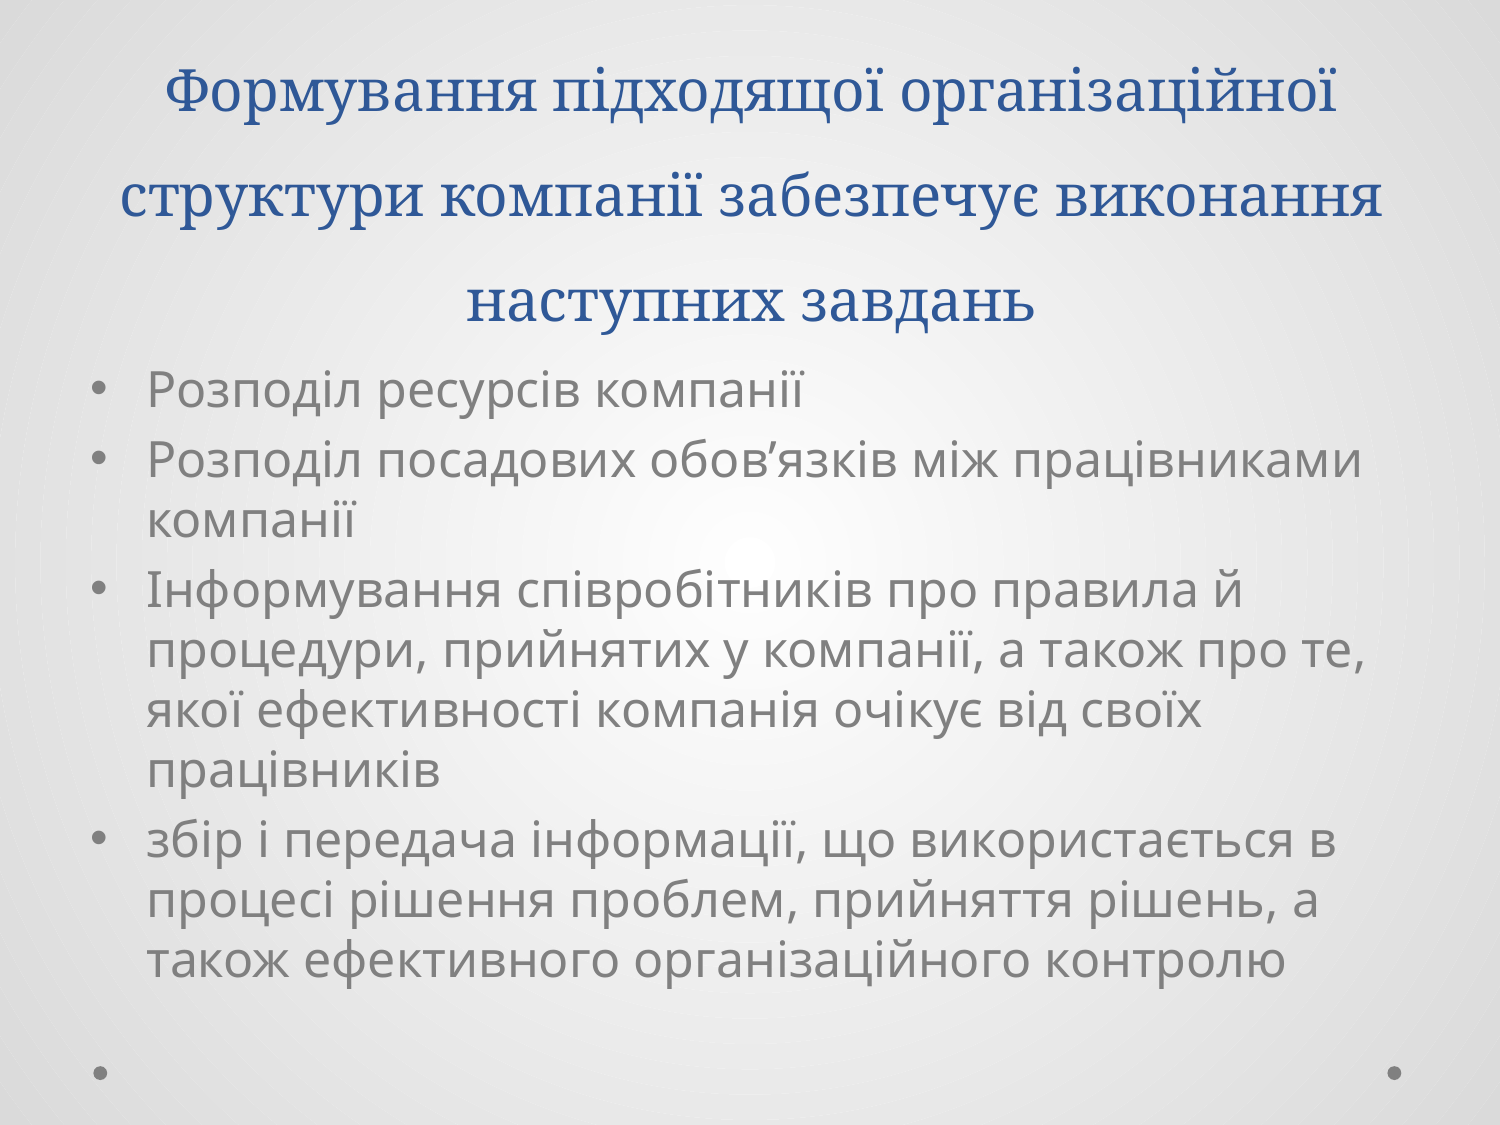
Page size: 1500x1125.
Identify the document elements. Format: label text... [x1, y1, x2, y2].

list Розподіл ресурсів компанії Розподіл посадових обов’язків між працівниками компанії Інформування співробітників про правила й процедури, прийнятих у компанії, а також про те, якої ефективності компанія очікує від своїх працівників збір і передача інформації, що використається в процесі рішення проблем, прийняття рішень, а також ефективного організаційного контролю [75, 349, 1425, 1005]
title Формування підходящої організаційної структури компанії забезпечує виконання наступних завдань [76, 78, 1427, 341]
